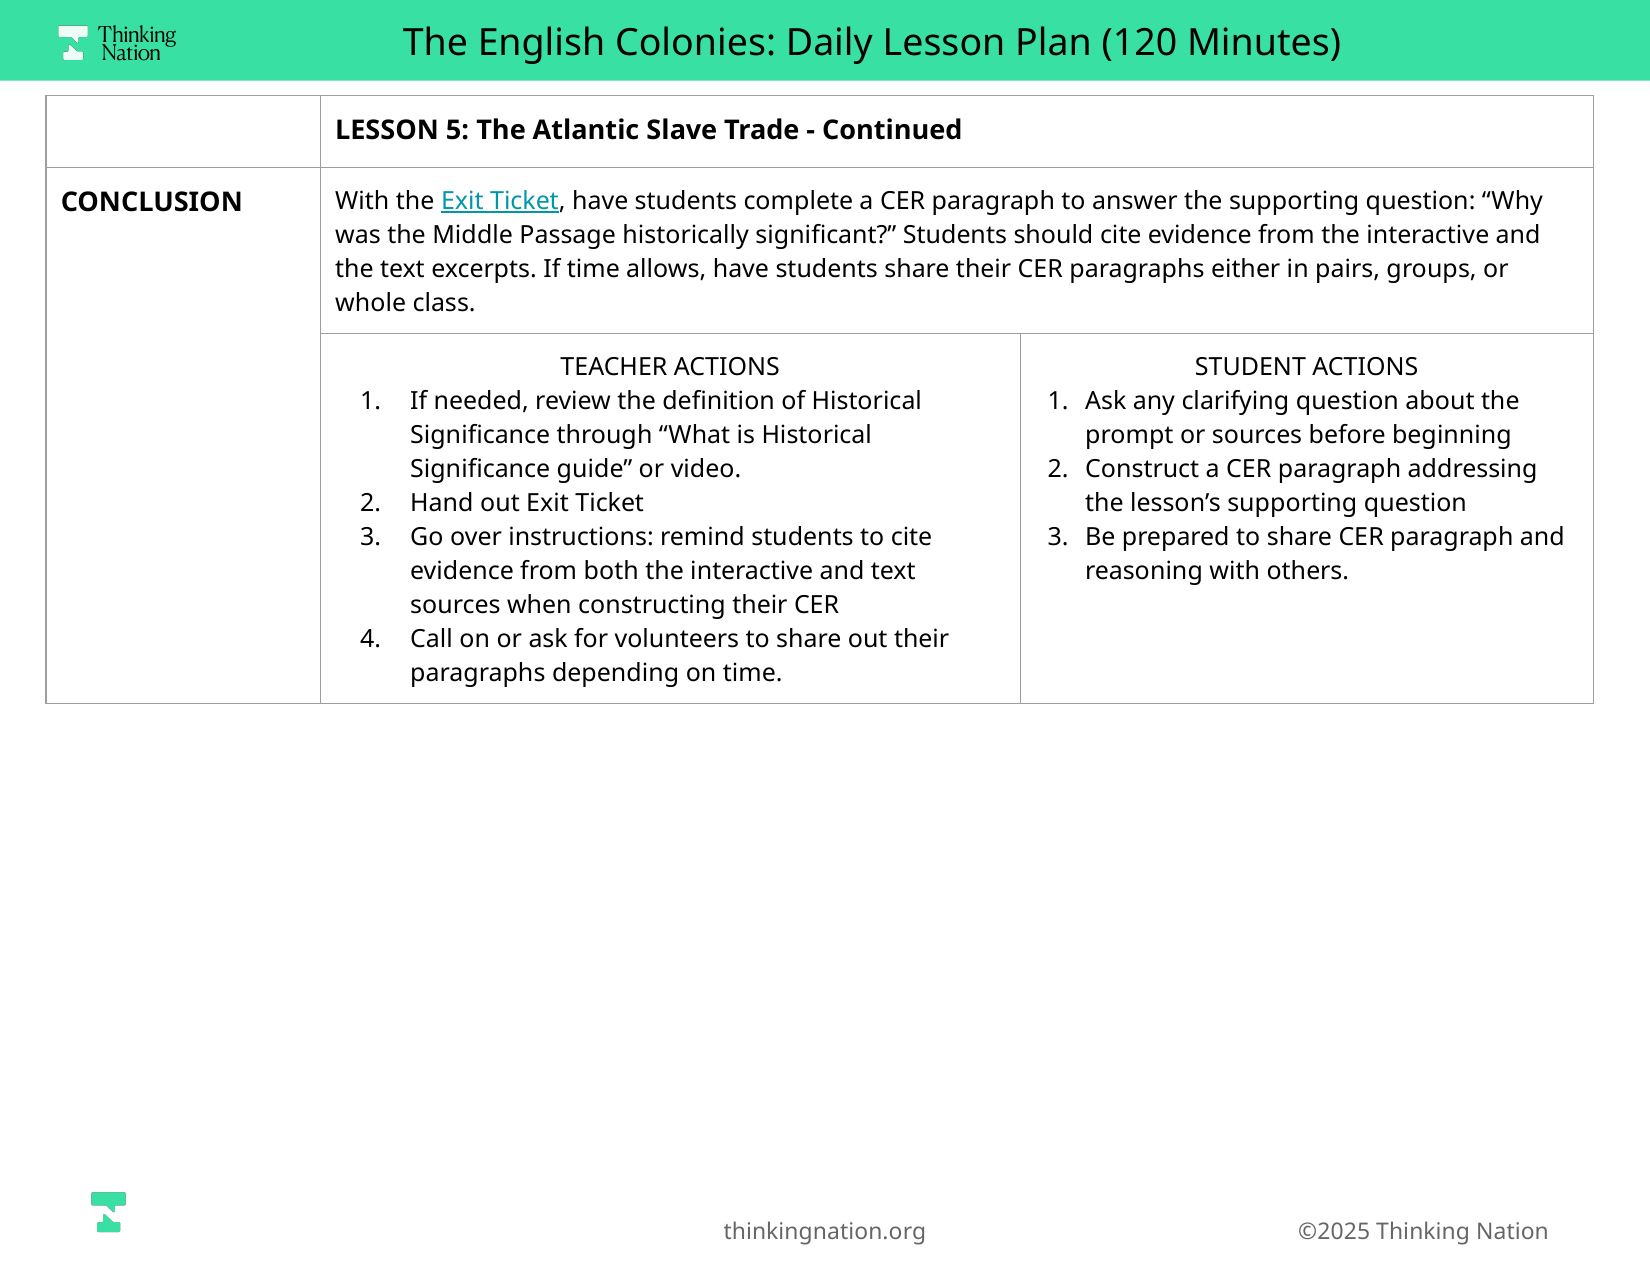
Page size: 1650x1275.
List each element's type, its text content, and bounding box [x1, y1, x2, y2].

table_cell TEACHER ACTIONS If needed, review the definition of Historical Significance through “What is Historical Significance guide” or video. Hand out Exit Ticket Go over instructions: remind students to cite evidence from both the interactive and text sources when constructing their CER Call on or ask for volunteers to share out their paragraphs depending on time. [321, 334, 1020, 703]
table_cell STUDENT ACTIONS Ask any clarifying question about the prompt or sources before beginning Construct a CER paragraph addressing the lesson’s supporting question Be prepared to share CER paragraph and reasoning with others. [1021, 334, 1593, 703]
text_box thinkingnation.org [629, 1200, 1021, 1240]
table_header LESSON 5: The Atlantic Slave Trade - Continued [321, 96, 1593, 167]
table_header [47, 96, 320, 167]
picture [45, 14, 180, 85]
picture [80, 1184, 136, 1240]
text_box The English Colonies: Daily Lesson Plan (120 Minutes) [0, 0, 1650, 81]
text_box ©2025 Thinking Nation [1174, 1200, 1566, 1240]
table_cell CONCLUSION [47, 168, 320, 703]
table_cell With the Exit Ticket, have students complete a CER paragraph to answer the supporting question: “Why was the Middle Passage historically significant?” Students should cite evidence from the interactive and the text excerpts. If time allows, have students share their CER paragraphs either in pairs, groups, or whole class. [321, 168, 1593, 333]
